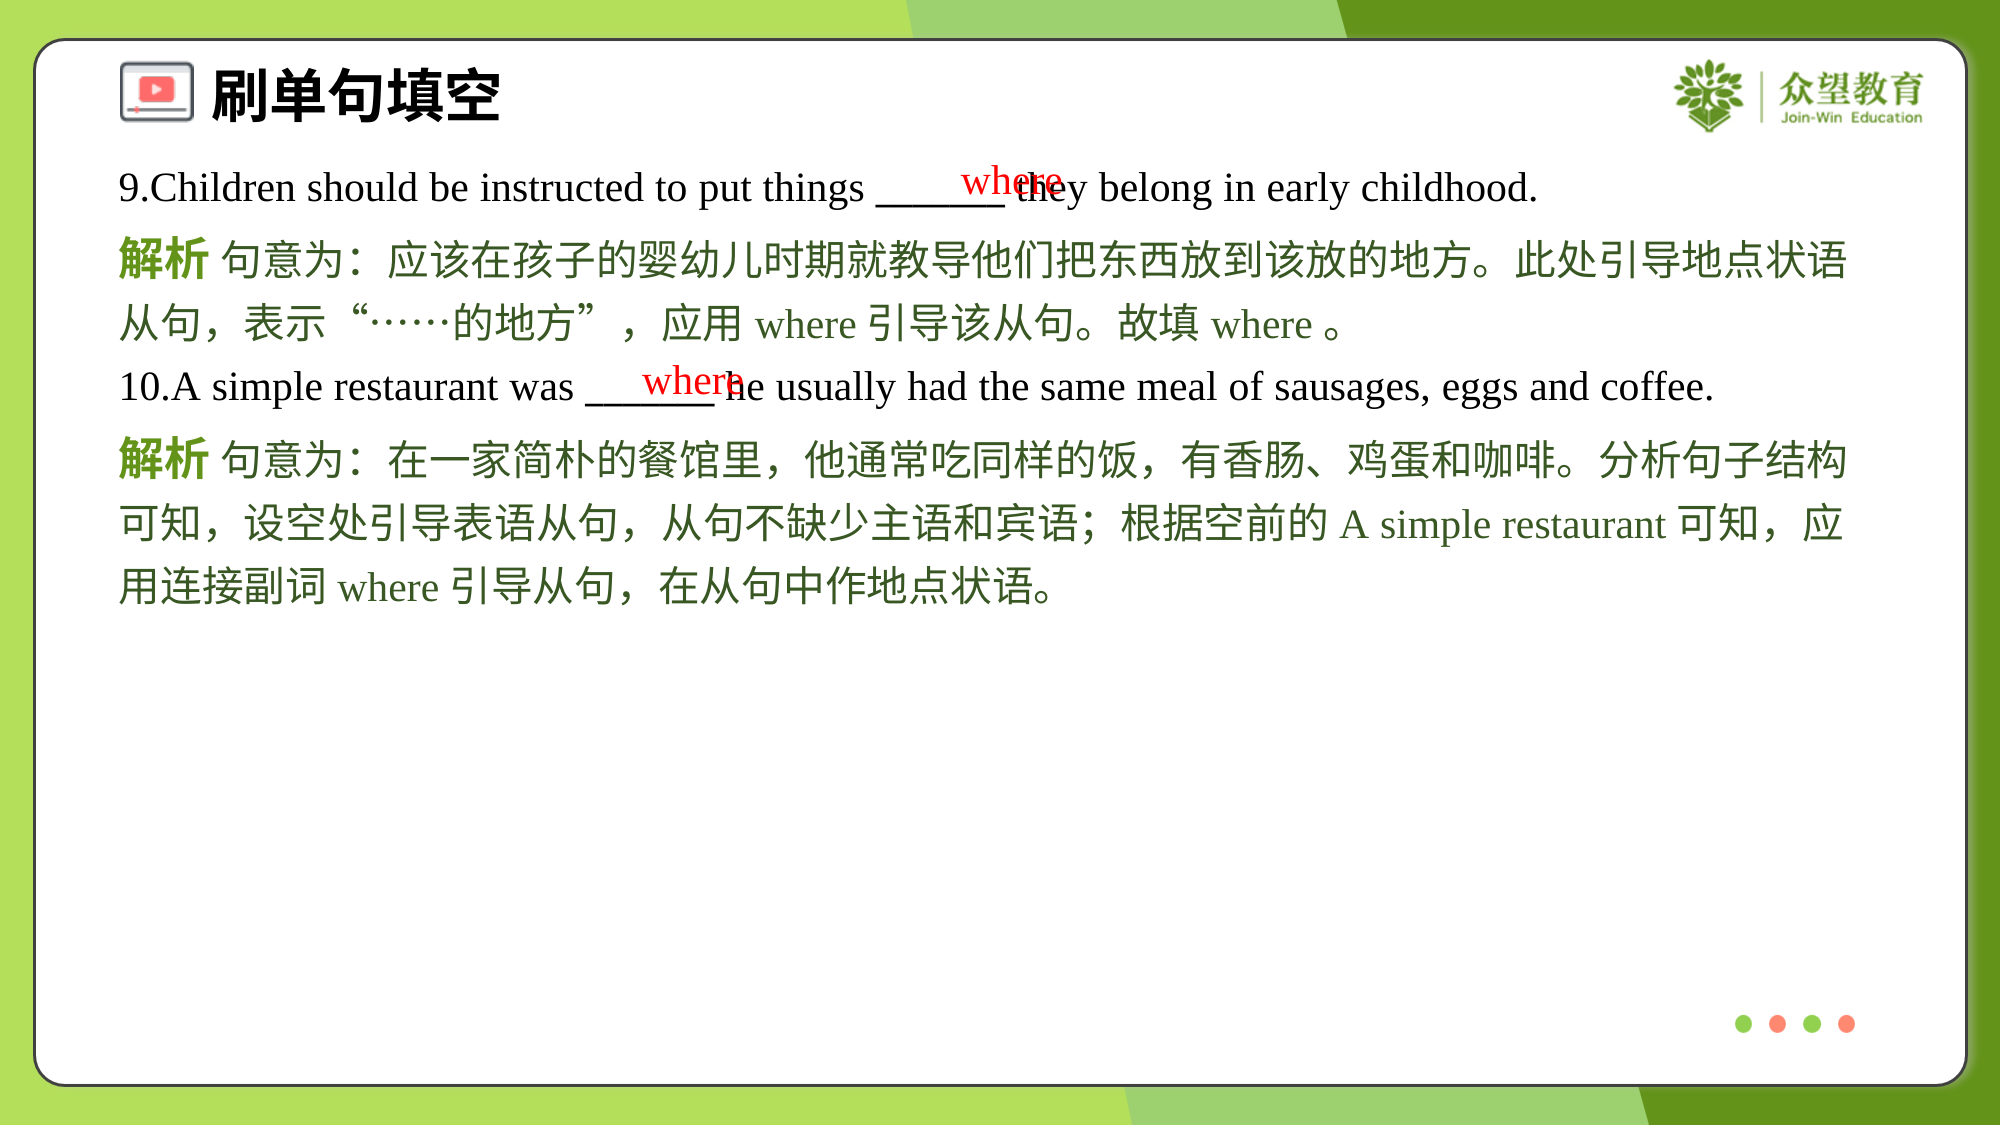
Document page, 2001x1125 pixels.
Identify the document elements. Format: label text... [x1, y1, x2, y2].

text_box 解析 句意为：应该在孩子的婴幼儿时期就教导他们把东西放到该放的地方。此处引导地点状语从句，表示“……的地方”，应用where引导该从句。故填where。 [118, 215, 1883, 342]
text_box 9.Children should be instructed to put things _______ they belong in early childhood. [118, 146, 1883, 204]
text_box 解析 句意为：在一家简朴的餐馆里，他通常吃同样的饭，有香肠、鸡蛋和咖啡。分析句子结构可知，设空处引导表语从句，从句不缺少主语和宾语；根据空前的A simple restaurant可知，应用连接副词where引导从句，在从句中作地点状语。 [118, 415, 1883, 605]
text_box where [956, 140, 1068, 199]
picture [0, 0, 2000, 1125]
text_box 10.A simple restaurant was _______ he usually had the same meal of sausages, eggs and coffee. [118, 346, 1896, 404]
text_box where [637, 339, 749, 398]
